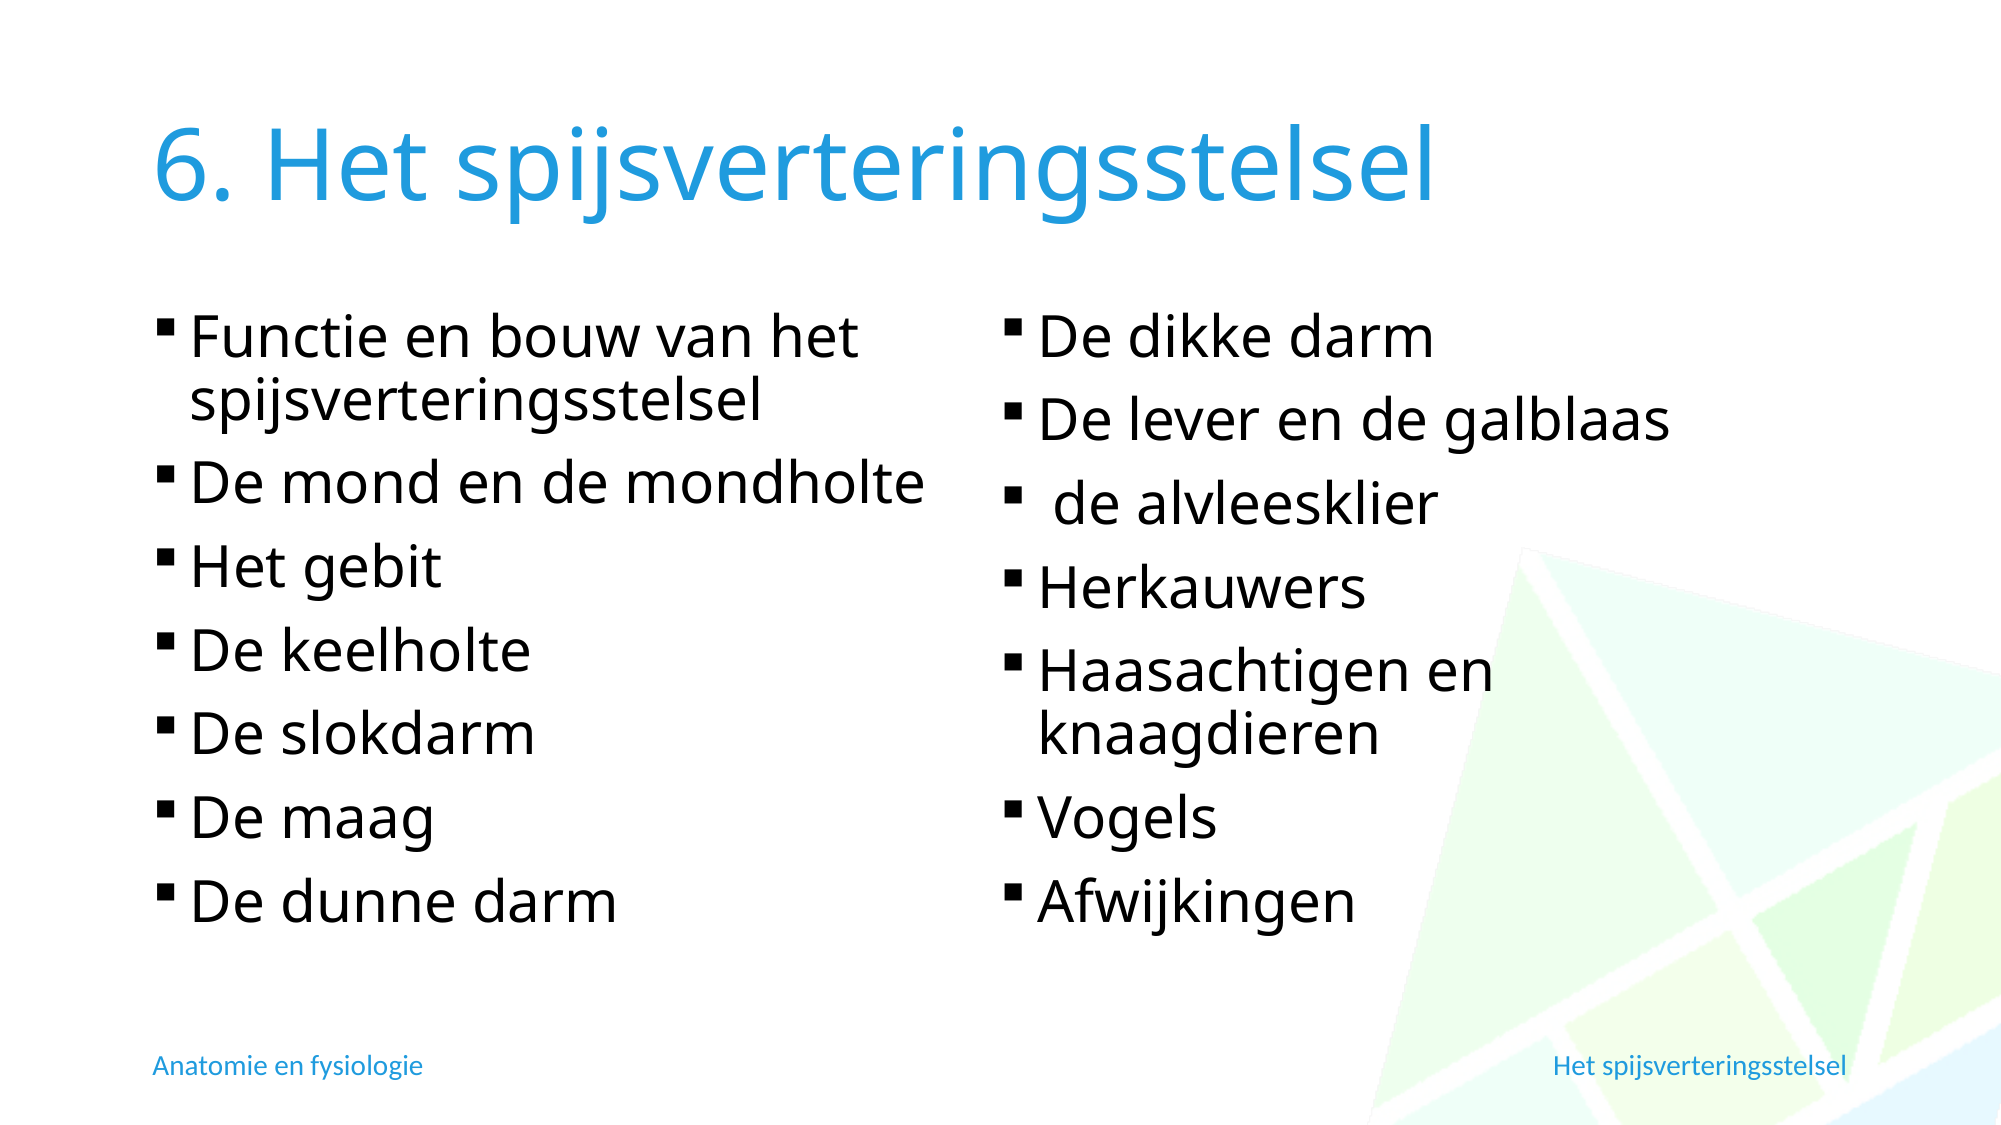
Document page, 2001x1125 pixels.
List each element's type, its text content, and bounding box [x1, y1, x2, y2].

title 6. Het spijsverteringsstelsel [137, 59, 1863, 278]
list Functie en bouw van het spijsverteringsstelsel De mond en de mondholte Het gebit De keelholte De slokdarm De maag De dunne darm De dikke darm De lever en de galblaas de alvleesklier Herkauwers Haasachtigen en knaagdieren Vogels Afwijkingen [137, 299, 1863, 1014]
list Anatomie en fysiologie [137, 1042, 588, 1103]
list Het spijsverteringsstelsel [1412, 1042, 1863, 1103]
